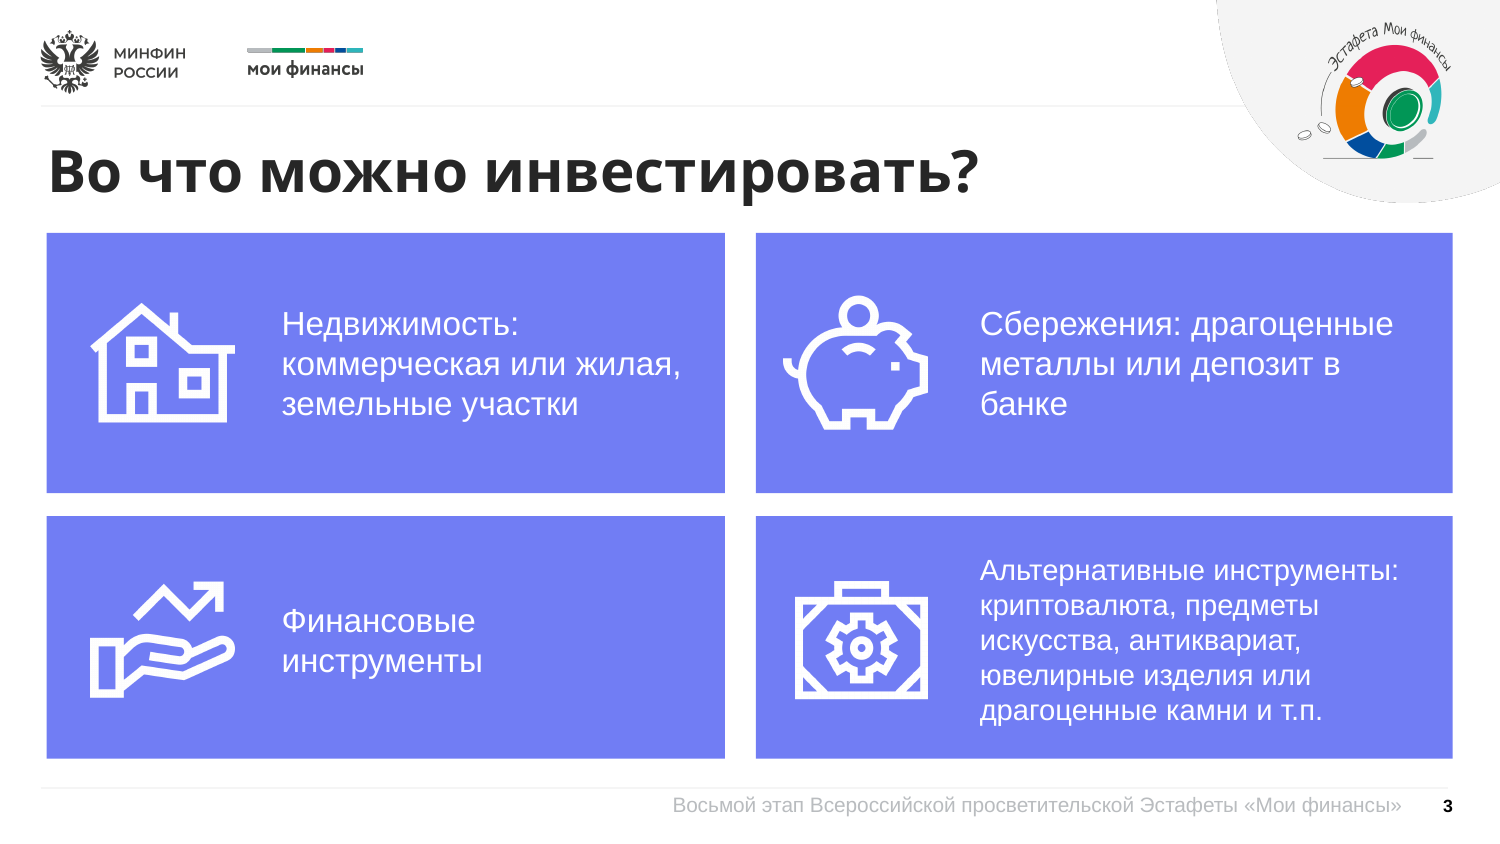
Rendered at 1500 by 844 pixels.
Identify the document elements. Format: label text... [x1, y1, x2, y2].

picture [247, 48, 363, 78]
text_box [754, 231, 1455, 495]
picture [90, 290, 235, 436]
text_box [754, 514, 1455, 761]
text_box Во что можно инвестировать? [47, 142, 1217, 199]
picture [783, 290, 929, 436]
text_box Недвижимость: коммерческая или жилая, земельные участки [281, 302, 690, 423]
text_box Сбережения: драгоценные металлы или депозит в банке [979, 302, 1398, 423]
text_box [44, 231, 727, 495]
picture [795, 573, 929, 707]
picture [40, 30, 185, 94]
picture [1216, 0, 1500, 203]
text_box [44, 514, 727, 761]
slide_number 3 [1402, 794, 1453, 844]
text_box Альтернативные инструменты: криптовалюта, предметы искусства, антиквариат, ювелирные изделия или драгоценные камни и т.п. [979, 551, 1435, 727]
picture [90, 567, 235, 713]
text_box Финансовые инструменты [281, 599, 615, 680]
